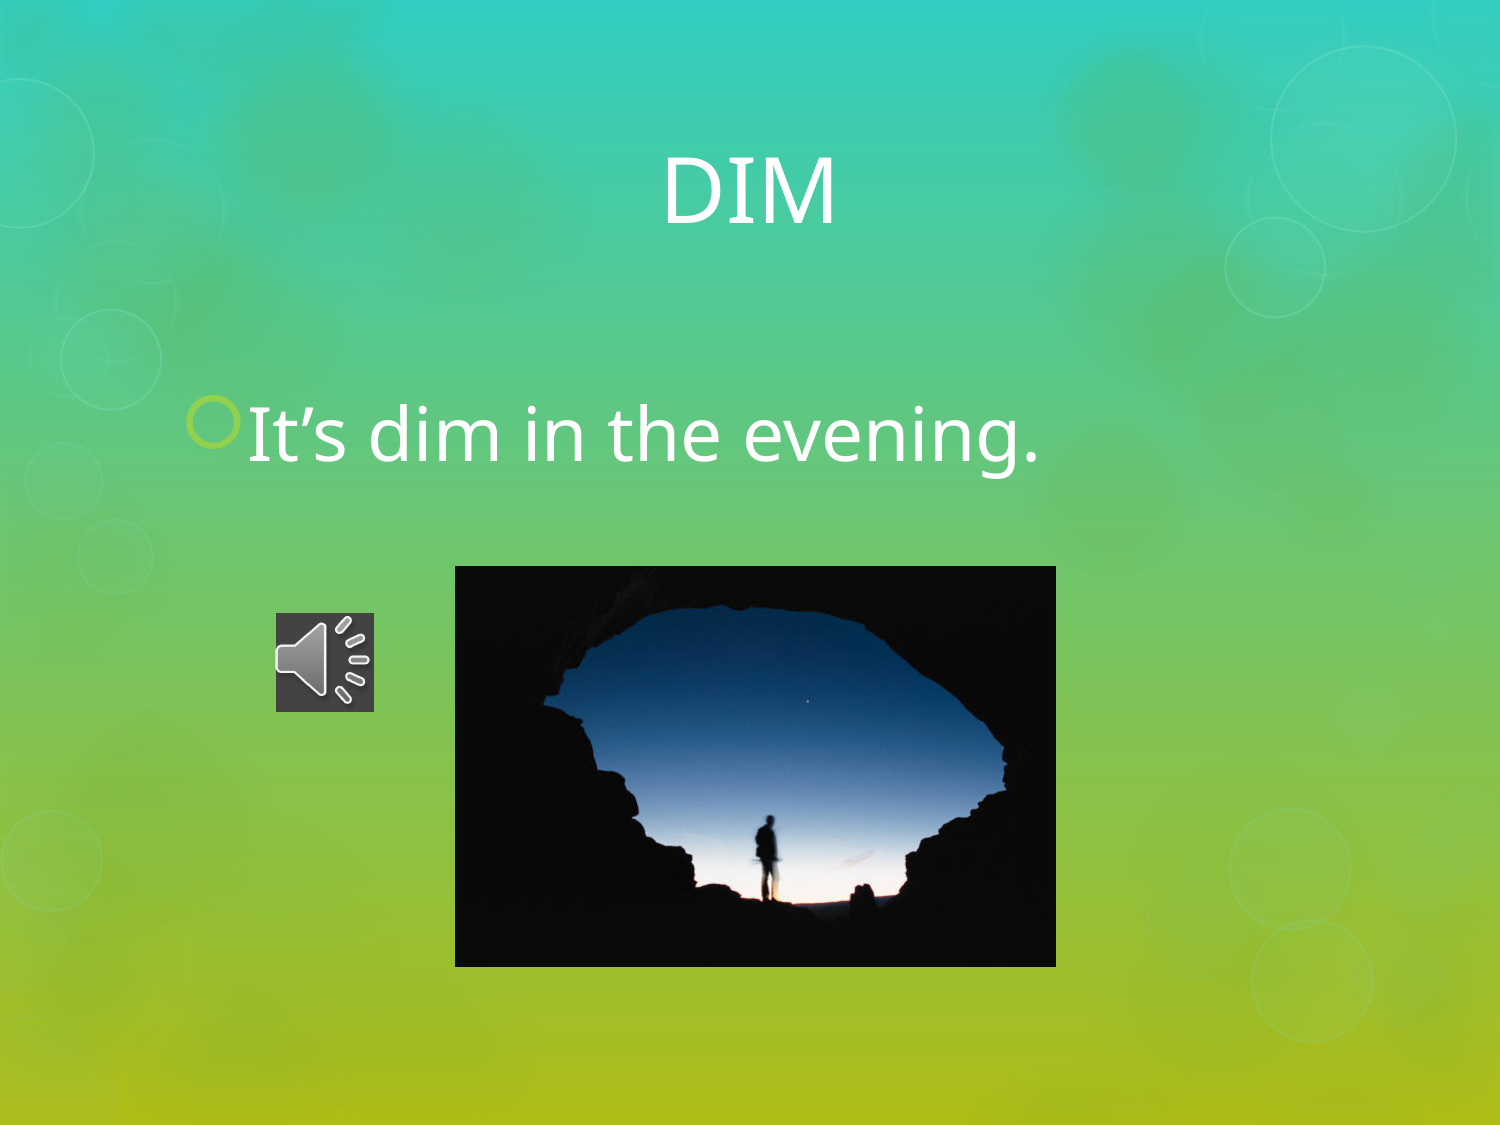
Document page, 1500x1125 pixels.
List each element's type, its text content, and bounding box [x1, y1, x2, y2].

picture [274, 611, 376, 713]
list It’s dim in the evening. [165, 99, 1335, 763]
picture [454, 566, 1056, 968]
